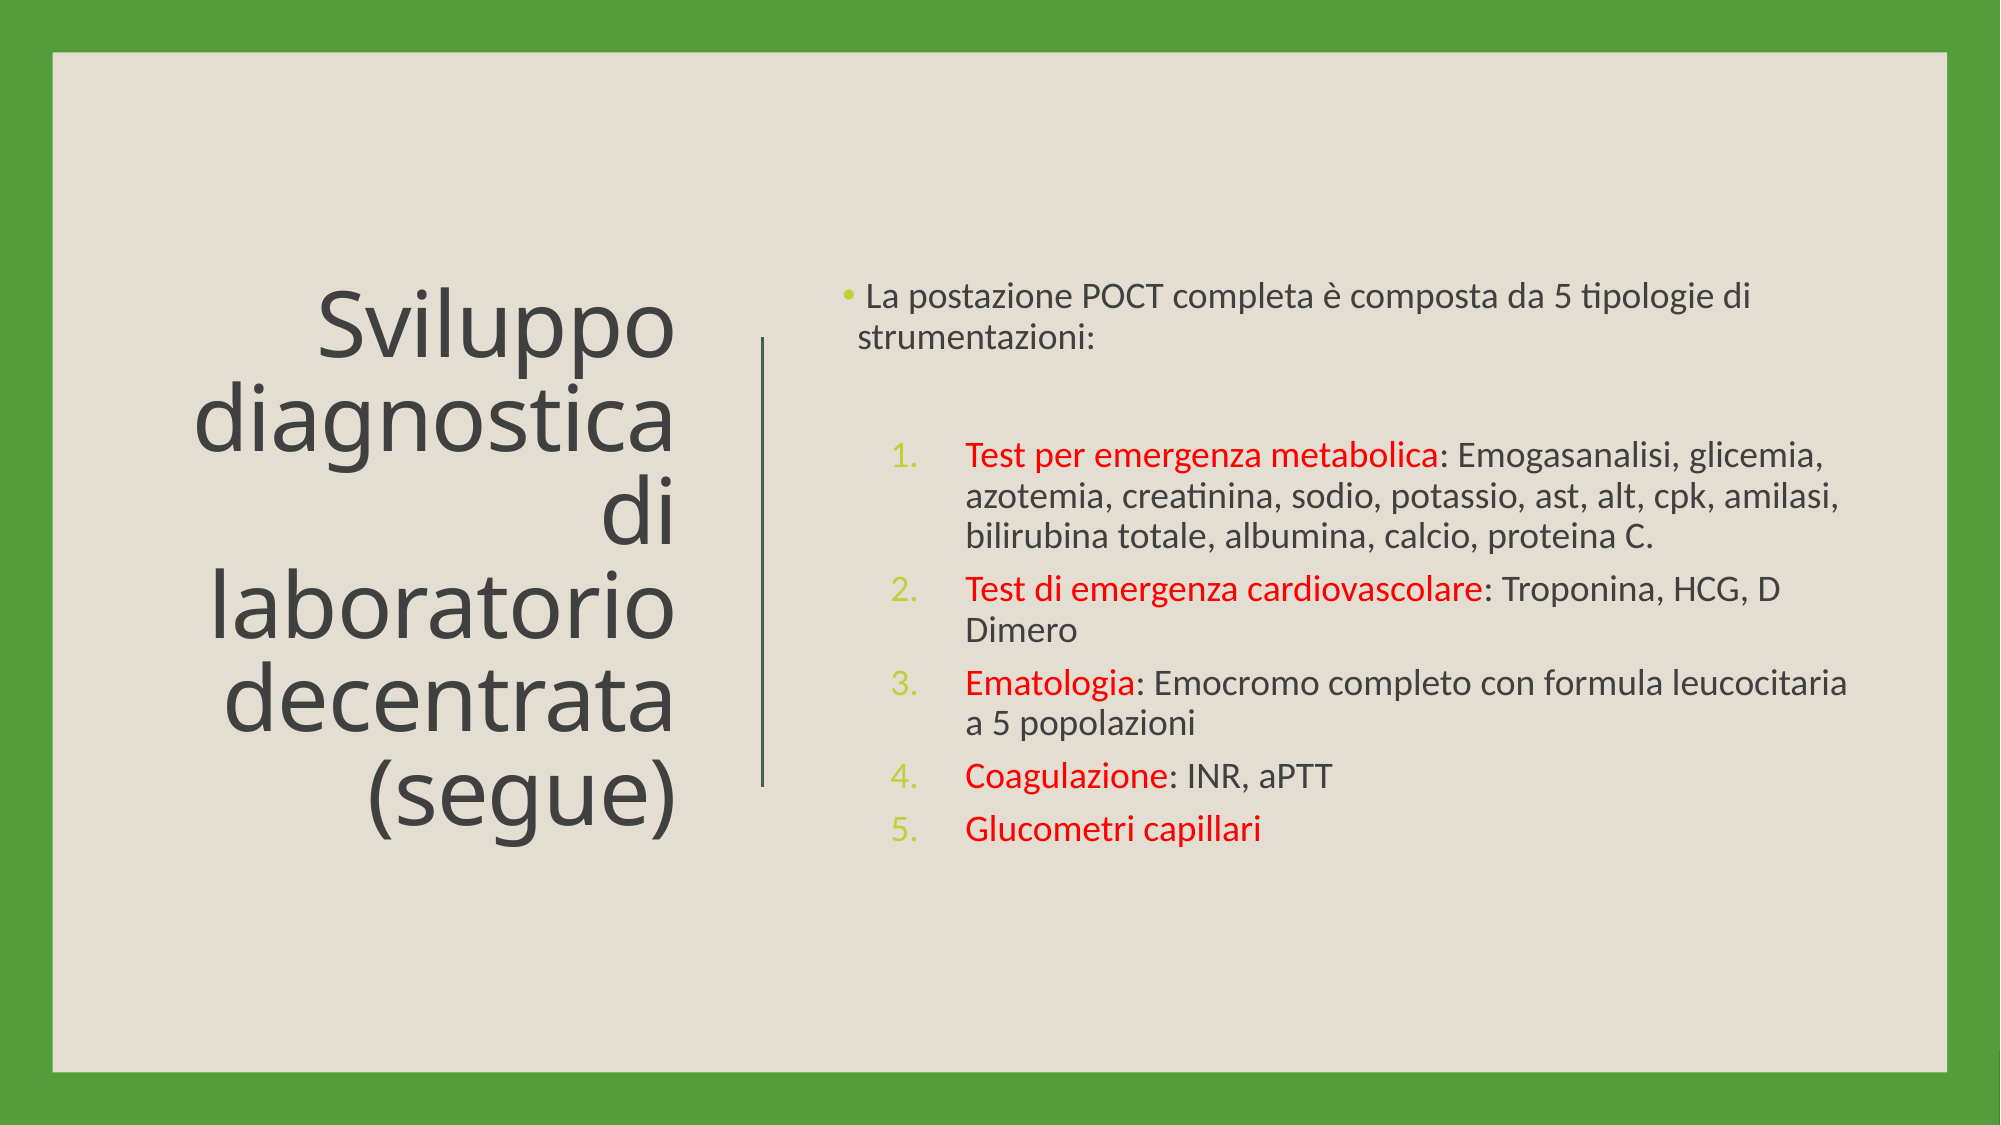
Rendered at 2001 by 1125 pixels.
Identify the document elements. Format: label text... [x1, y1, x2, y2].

text_box [0, 0, 2000, 1125]
title Sviluppo diagnostica di laboratorio decentrata (segue) [158, 158, 693, 969]
text_box [51, 51, 1948, 1074]
list La postazione POCT completa è composta da 5 tipologie di strumentazioni: Test per emergenza metabolica: Emogasanalisi, glicemia, azotemia, creatinina, sodio, potassio, ast, alt, cpk, amilasi, bilirubina totale, albumina, calcio, proteina C. Test di emergenza cardiovascolare: Troponina, HCG, D Dimero Ematologia: Emocromo completo con formula leucocitaria a 5 popolazioni Coagulazione: INR, aPTT Glucometri capillari [842, 158, 1849, 969]
